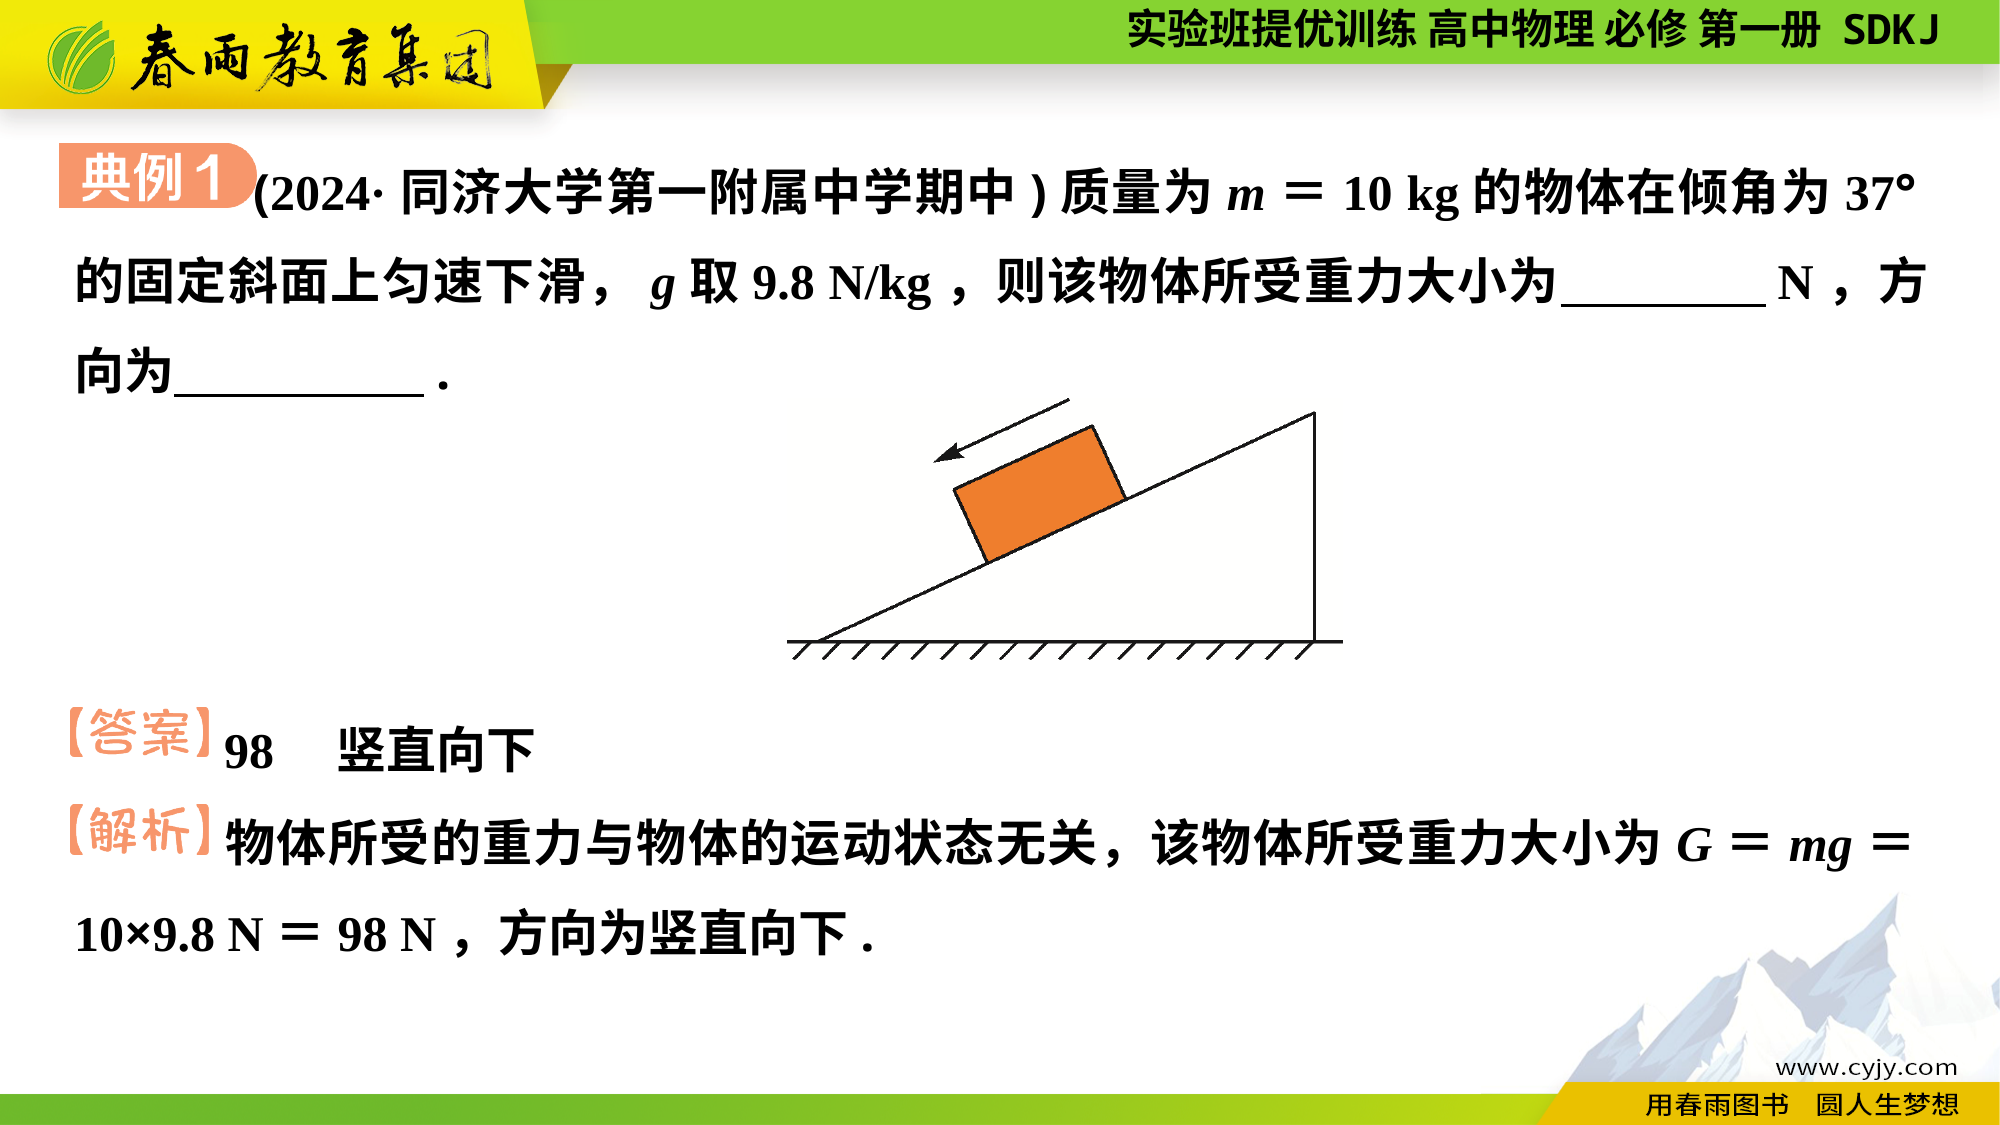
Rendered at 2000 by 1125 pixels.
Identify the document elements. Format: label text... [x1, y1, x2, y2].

picture [0, 0, 2000, 1125]
text_box 98 竖直向下 [59, 680, 1944, 774]
list (2024·同济大学第一附属中学期中)质量为m＝10 kg的物体在倾角为37°的固定斜面上匀速下滑，g取9.8 N/kg，则该物体所受重力大小为 N，方向为 . [59, 122, 1944, 399]
text_box 物体所受的重力与物体的运动状态无关，该物体所受重力大小为G＝mg＝10×9.8 N＝98 N，方向为竖直向下. [59, 774, 1944, 970]
